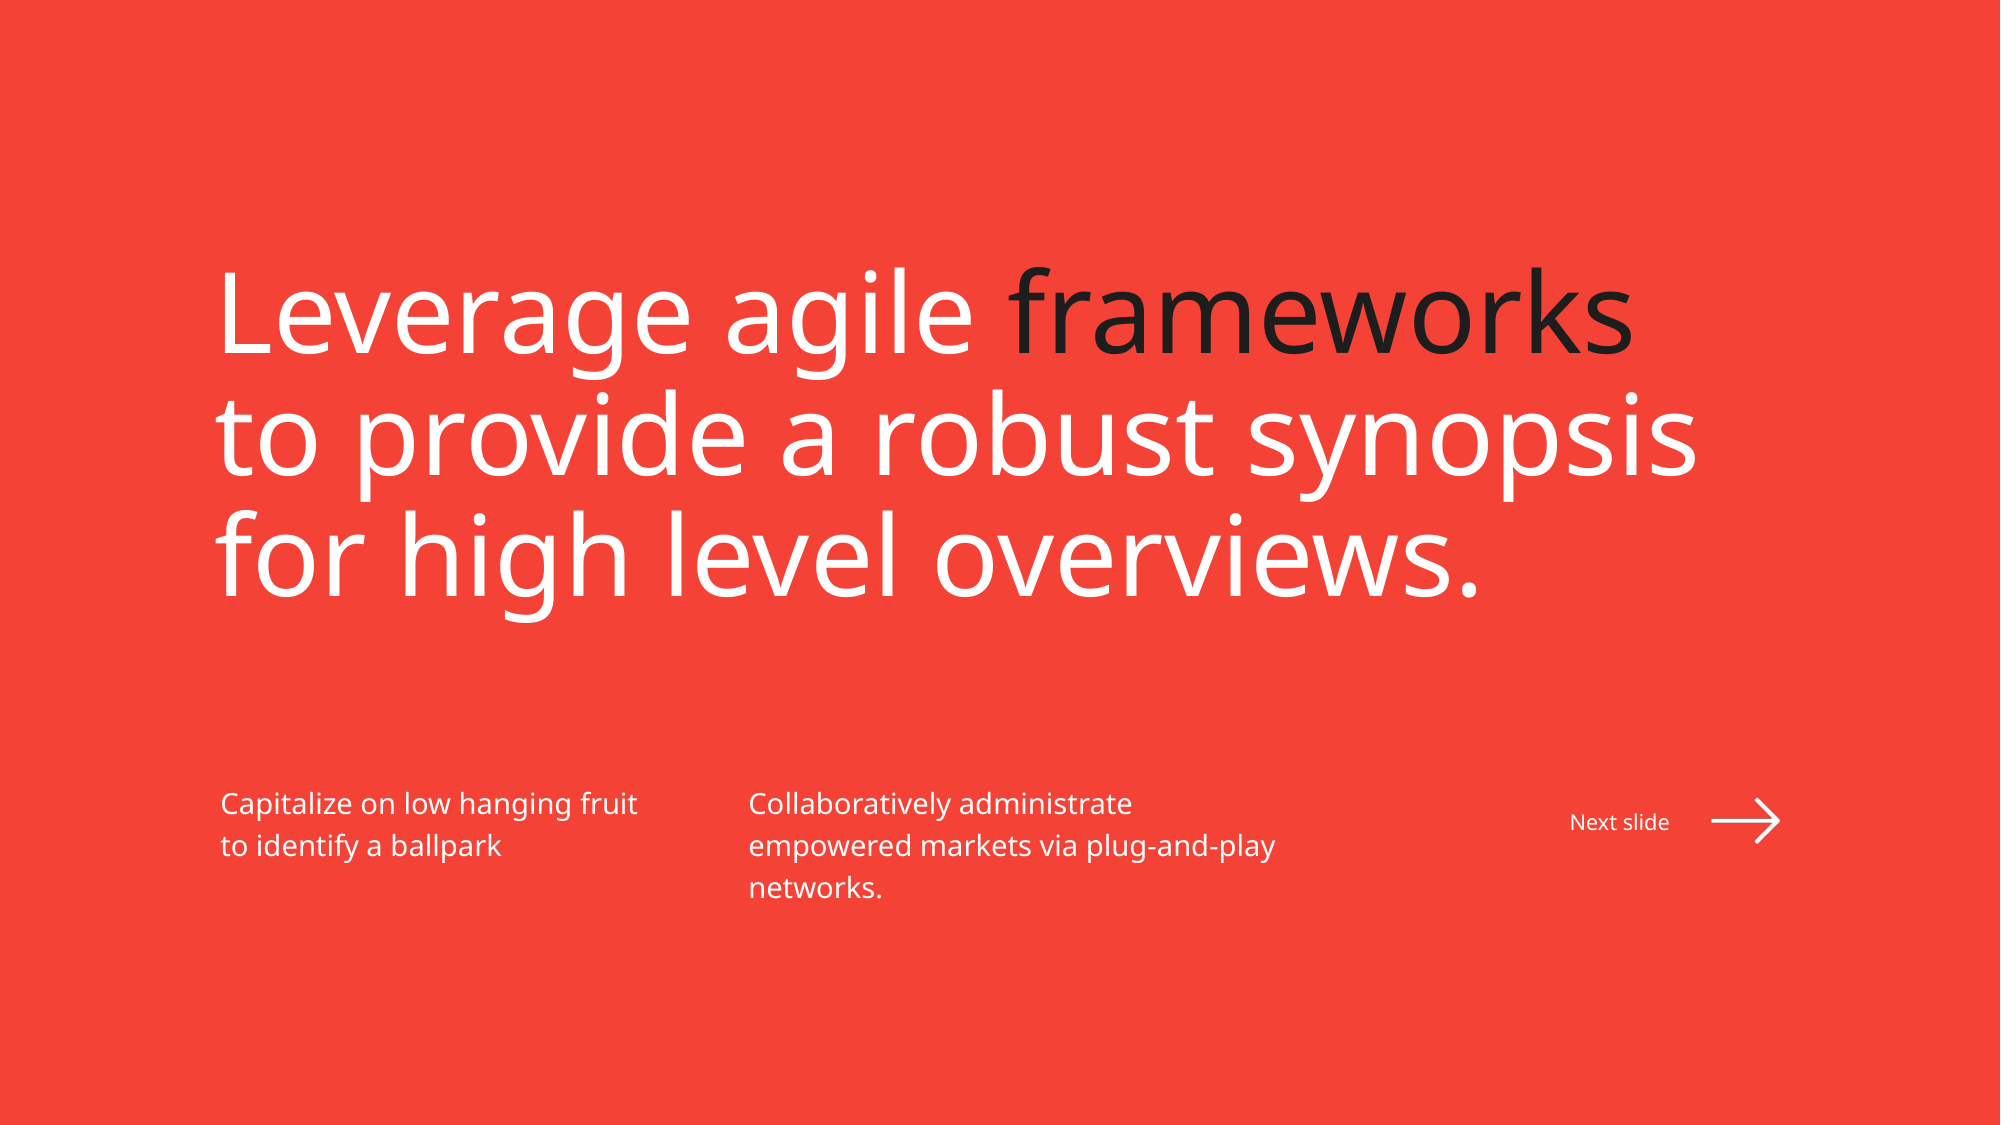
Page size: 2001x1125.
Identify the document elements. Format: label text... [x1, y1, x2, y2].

text_box Collaboratively administrate empowered markets via plug-and-play networks. [748, 778, 1318, 905]
text_box Next slide [1442, 803, 1685, 835]
picture [1709, 783, 1780, 854]
text_box Capitalize on low hanging fruit to identify a ballpark [220, 778, 724, 863]
text_box Leverage agile frameworks to provide a robust synopsis for high level overviews. [214, 249, 1774, 621]
